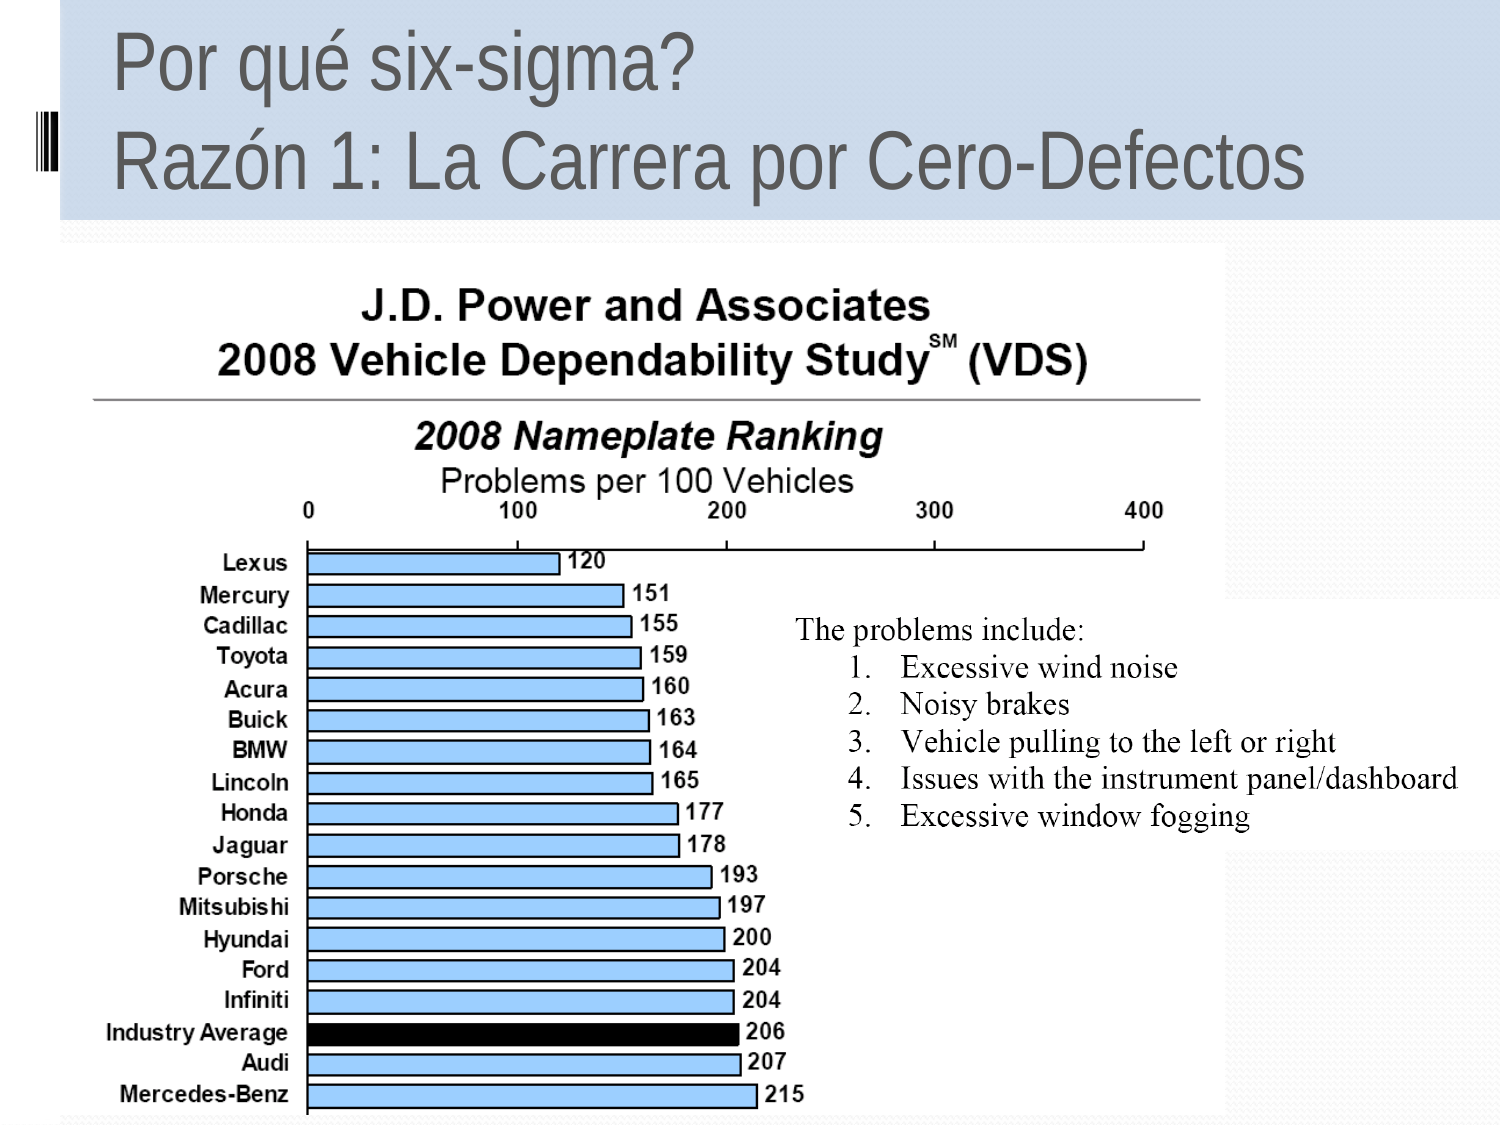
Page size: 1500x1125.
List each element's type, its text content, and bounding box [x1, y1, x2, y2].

picture [1, 243, 1500, 1115]
title Por qué six-sigma? Razón 1: La Carrera por Cero-Defectos [111, 18, 1436, 207]
